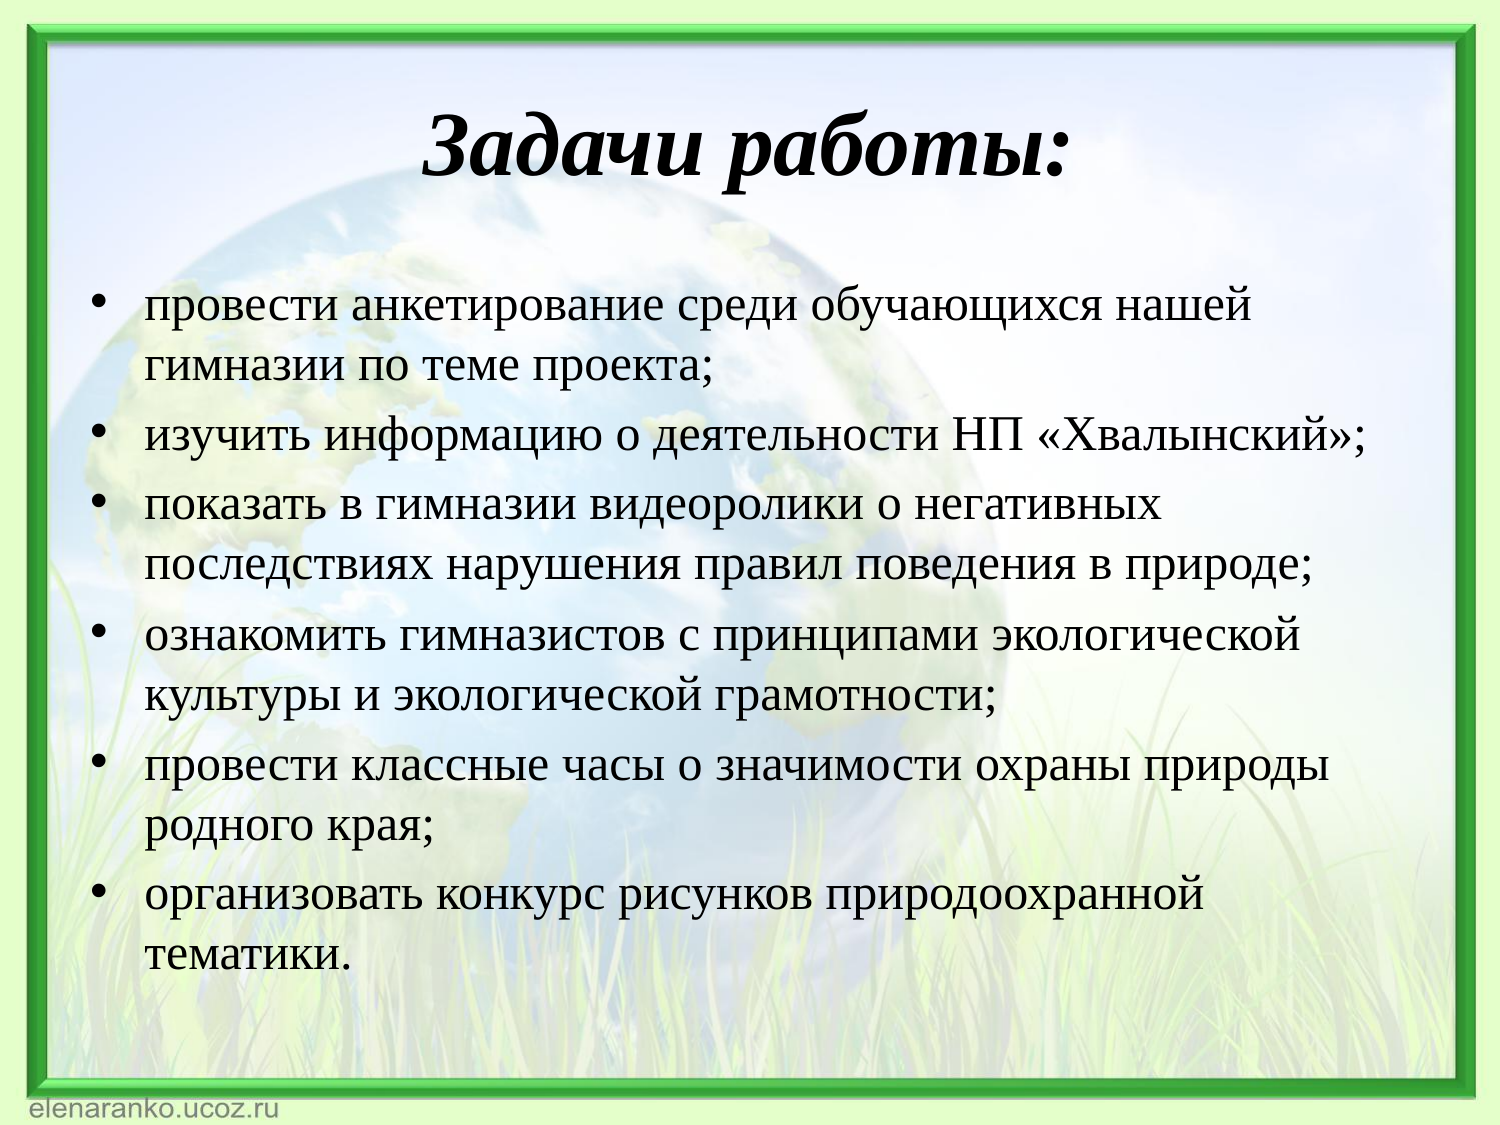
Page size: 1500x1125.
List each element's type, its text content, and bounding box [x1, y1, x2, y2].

picture [0, 0, 1500, 1125]
list провести анкетирование среди обучающихся нашей гимназии по теме проекта; изучить информацию о деятельности НП «Хвалынский»; показать в гимназии видеоролики о негативных последствиях нарушения правил поведения в природе; ознакомить гимназистов с принципами экологической культуры и экологической грамотности; провести классные часы о значимости охраны природы родного края; организовать конкурс рисунков природоохранной тематики. [75, 262, 1425, 1005]
title Задачи работы: [75, 45, 1425, 233]
